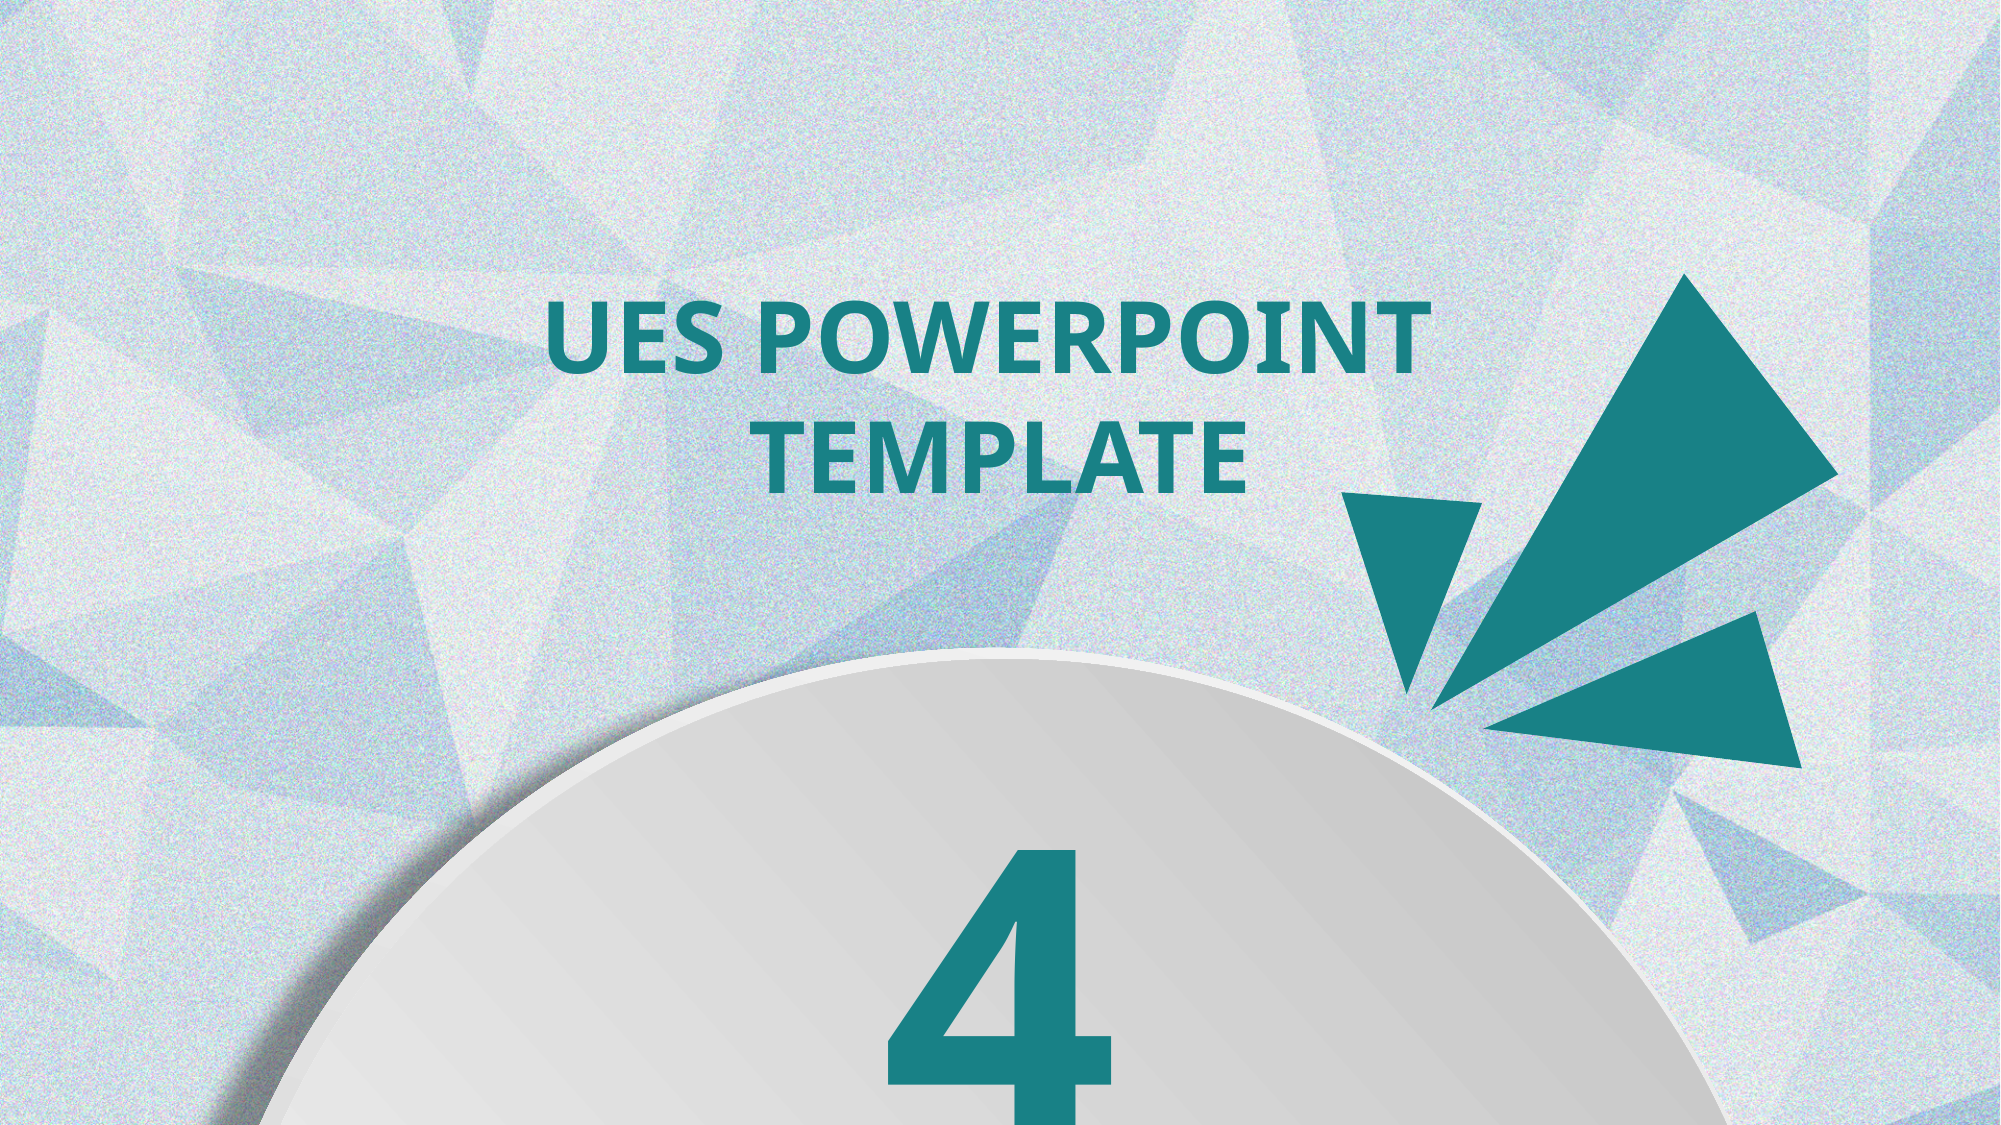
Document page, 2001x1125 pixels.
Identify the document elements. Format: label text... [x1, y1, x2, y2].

text_box UES POWERPOINT TEMPLATE [525, 266, 1475, 521]
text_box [1318, 273, 1839, 777]
picture [0, 0, 2001, 1125]
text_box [190, 647, 1803, 1125]
